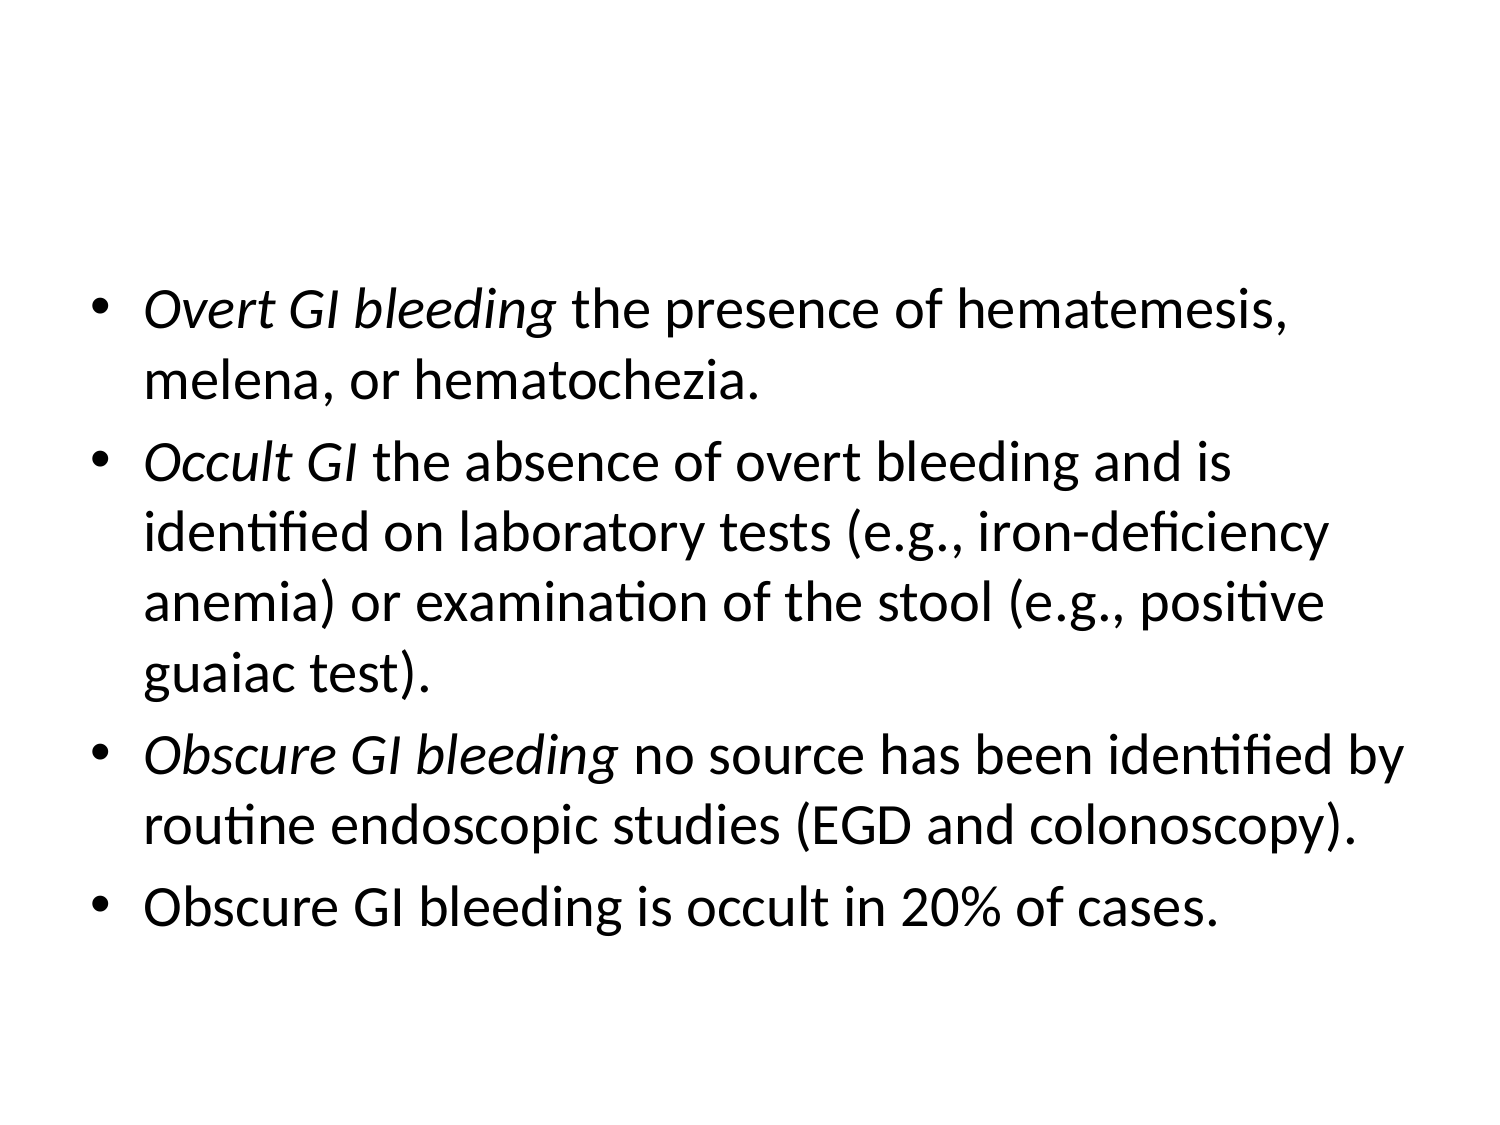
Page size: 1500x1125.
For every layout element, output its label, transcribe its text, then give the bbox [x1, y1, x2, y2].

list Overt GI bleeding the presence of hematemesis, melena, or hematochezia. Occult GI the absence of overt bleeding and is identified on laboratory tests (e.g., iron-deficiency anemia) or examination of the stool (e.g., positive guaiac test). Obscure GI bleeding no source has been identified by routine endoscopic studies (EGD and colonoscopy). Obscure GI bleeding is occult in 20% of cases. [75, 262, 1425, 1005]
